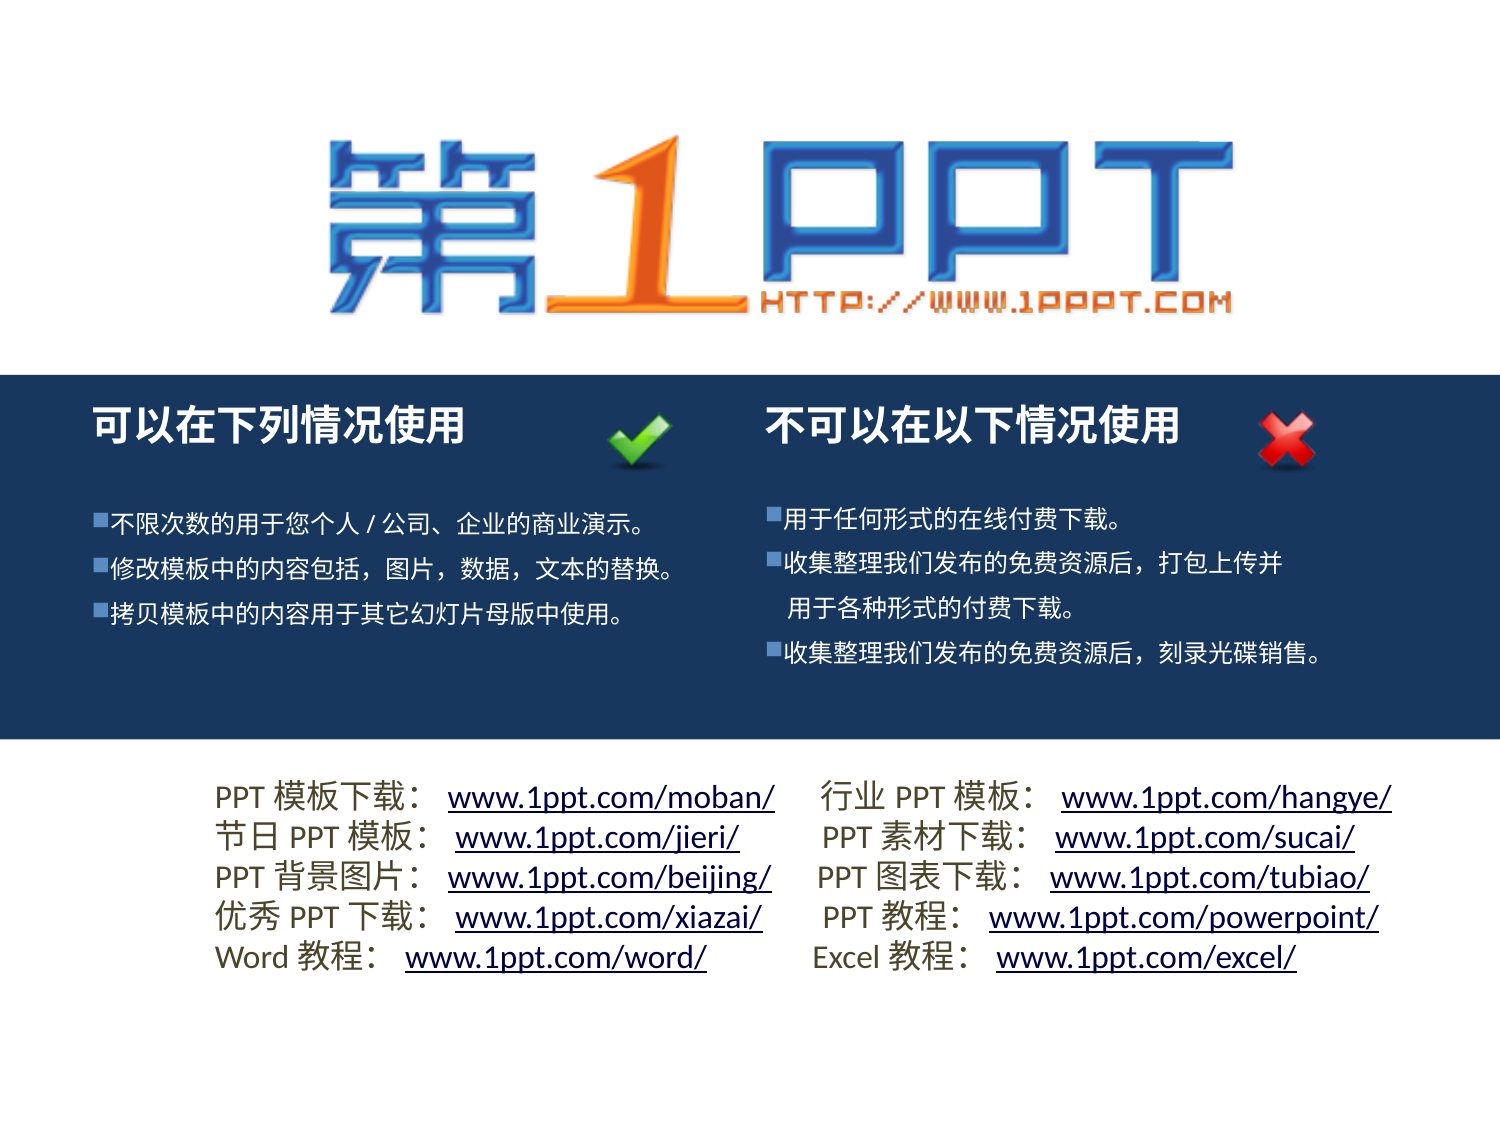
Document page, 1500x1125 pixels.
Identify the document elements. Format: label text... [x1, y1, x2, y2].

text_box 可以在下列情况使用 不限次数的用于您个人/公司、企业的商业演示。 修改模板中的内容包括，图片，数据，文本的替换。 拷贝模板中的内容用于其它幻灯片母版中使用。 [76, 391, 750, 716]
picture [607, 407, 673, 473]
picture [1253, 407, 1319, 473]
text_box [0, 374, 1500, 740]
picture [307, 117, 1259, 339]
text_box PPT模板下载：www.1ppt.com/moban/ 行业PPT模板：www.1ppt.com/hangye/ 节日PPT模板：www.1ppt.com/jieri/ PPT素材下载：www.1ppt.com/sucai/ PPT背景图片：www.1ppt.com/beijing/ PPT图表下载：www.1ppt.com/tubiao/ 优秀PPT下载：www.1ppt.com/xiazai/ PPT教程：www.1ppt.com/powerpoint/ Word教程：www.1ppt.com/word/ Excel教程：www.1ppt.com/excel/ [198, 740, 1500, 1096]
text_box 不可以在以下情况使用 用于任何形式的在线付费下载。 收集整理我们发布的免费资源后，打包上传并 用于各种形式的付费下载。 收集整理我们发布的免费资源后，刻录光碟销售。 [750, 391, 1424, 716]
